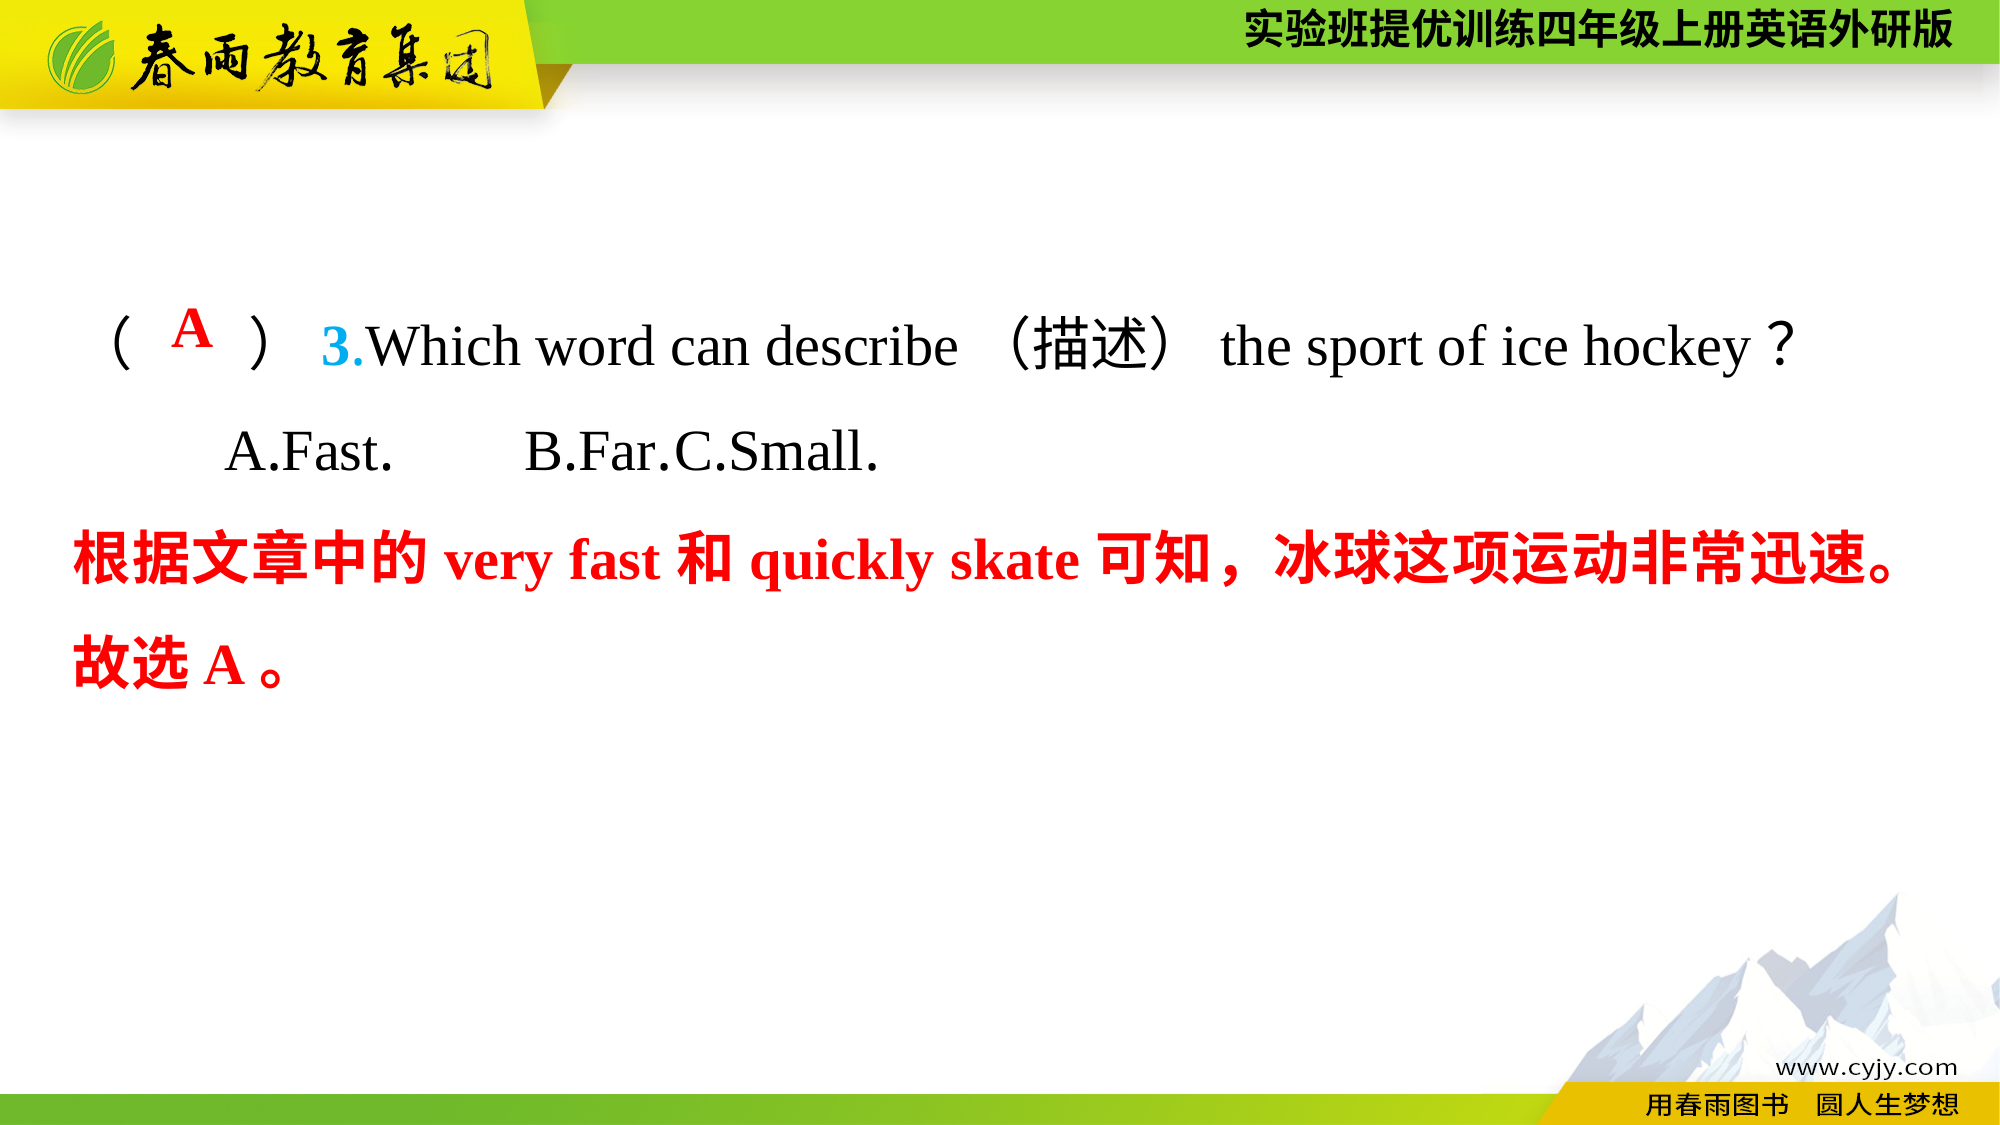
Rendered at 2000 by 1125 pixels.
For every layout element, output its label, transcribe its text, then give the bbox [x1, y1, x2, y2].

text_box 根据文章中的very fast和quickly skate可知，冰球这项运动非常迅速。故选A。 [57, 478, 1943, 704]
text_box A [157, 282, 229, 367]
list （ ）3.Which word can describe（描述）the sport of ice hockey？ A.Fast. B.Far. C.Small. [59, 264, 1944, 478]
picture [0, 0, 2000, 1125]
